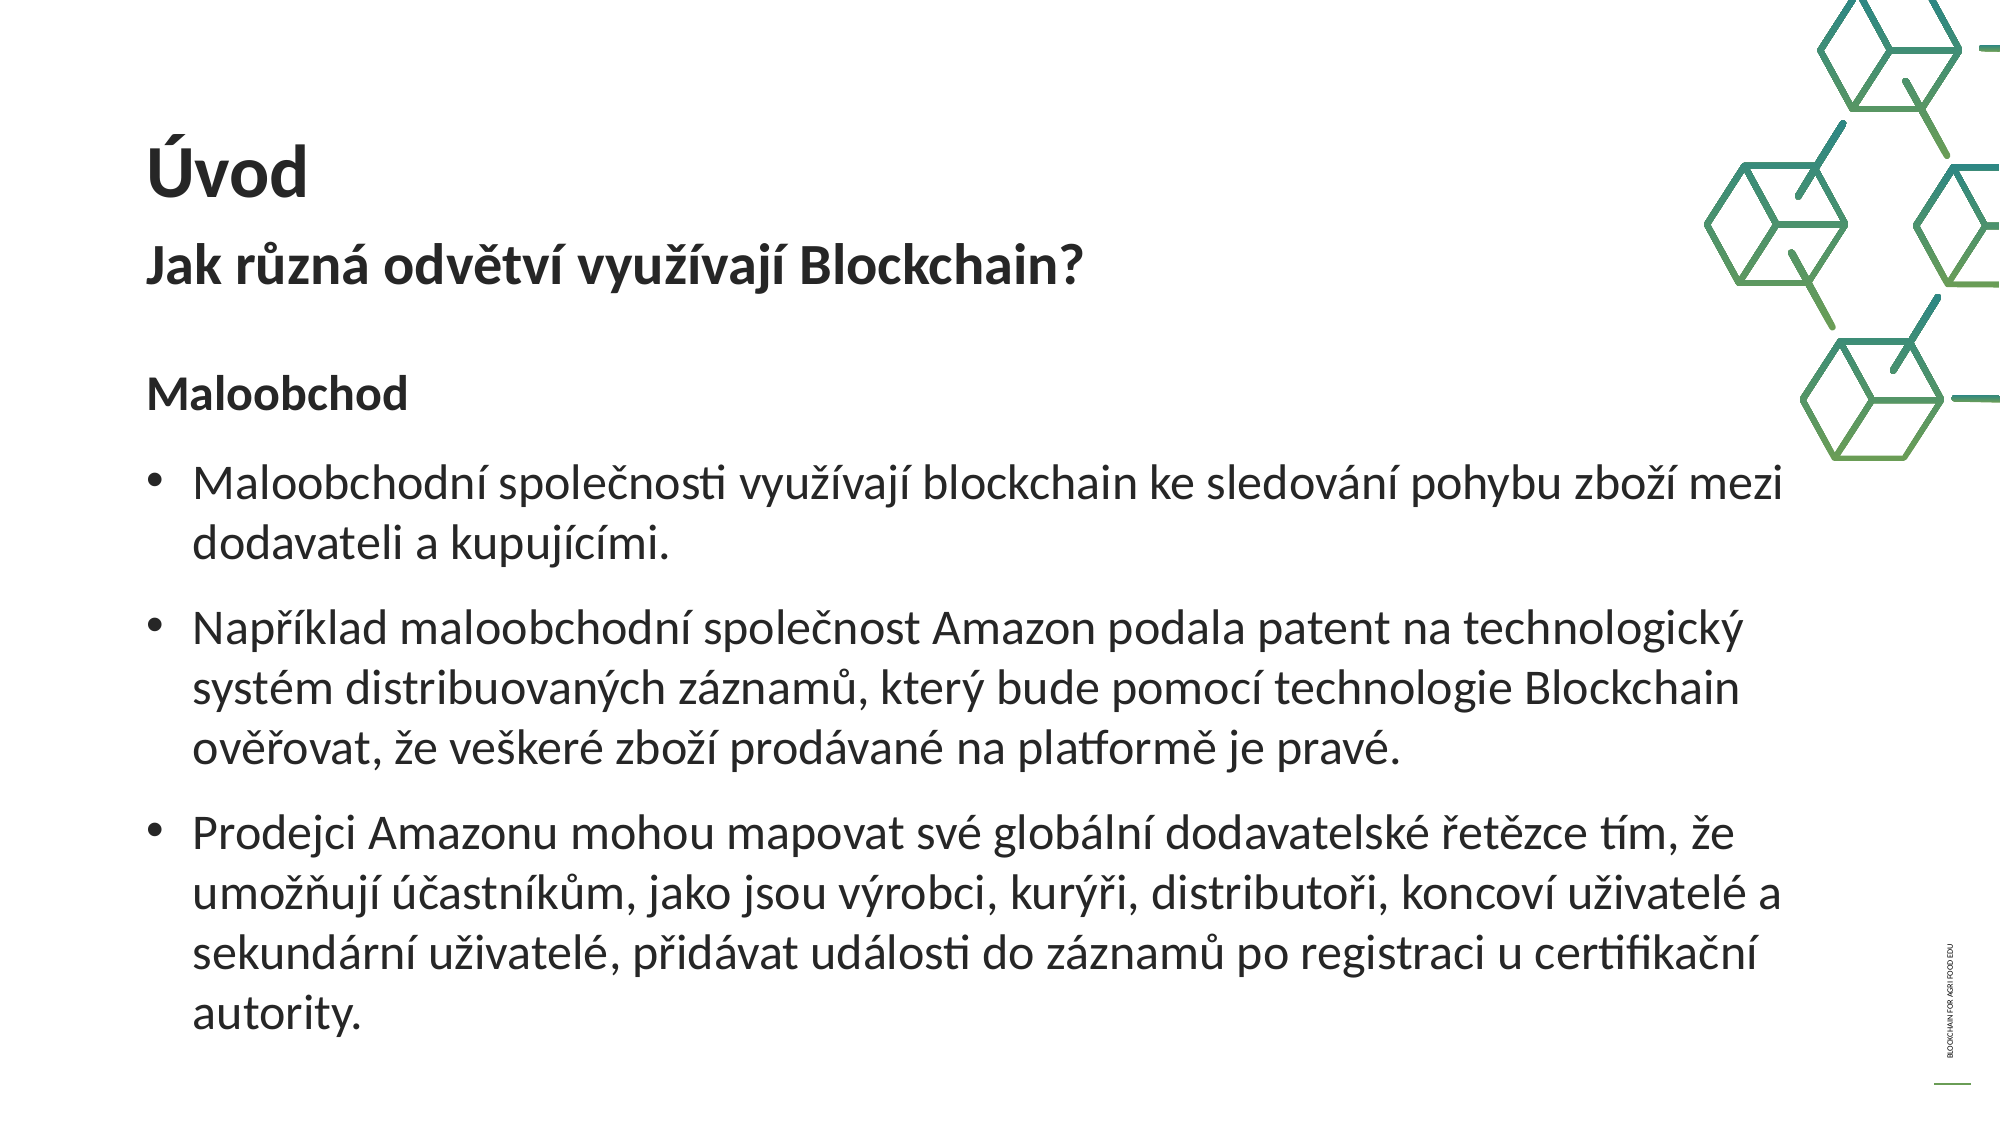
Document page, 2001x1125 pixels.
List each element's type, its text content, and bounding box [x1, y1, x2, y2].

list Maloobchod Maloobchodní společnosti využívají blockchain ke sledování pohybu zboží mezi dodavateli a kupujícími. Například maloobchodní společnost Amazon podala patent na technologický systém distribuovaných záznamů, který bude pomocí technologie Blockchain ověřovat, že veškeré zboží prodávané na platformě je pravé. Prodejci Amazonu mohou mapovat své globální dodavatelské řetězce tím, že umožňují účastníkům, jako jsou výrobci, kurýři, distributoři, koncoví uživatelé a sekundární uživatelé, přidávat události do záznamů po registraci u certifikační autority. [130, 348, 1869, 1080]
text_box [1703, 0, 2000, 462]
list Úvod Jak různá odvětví využívají Blockchain? [130, 124, 1698, 337]
